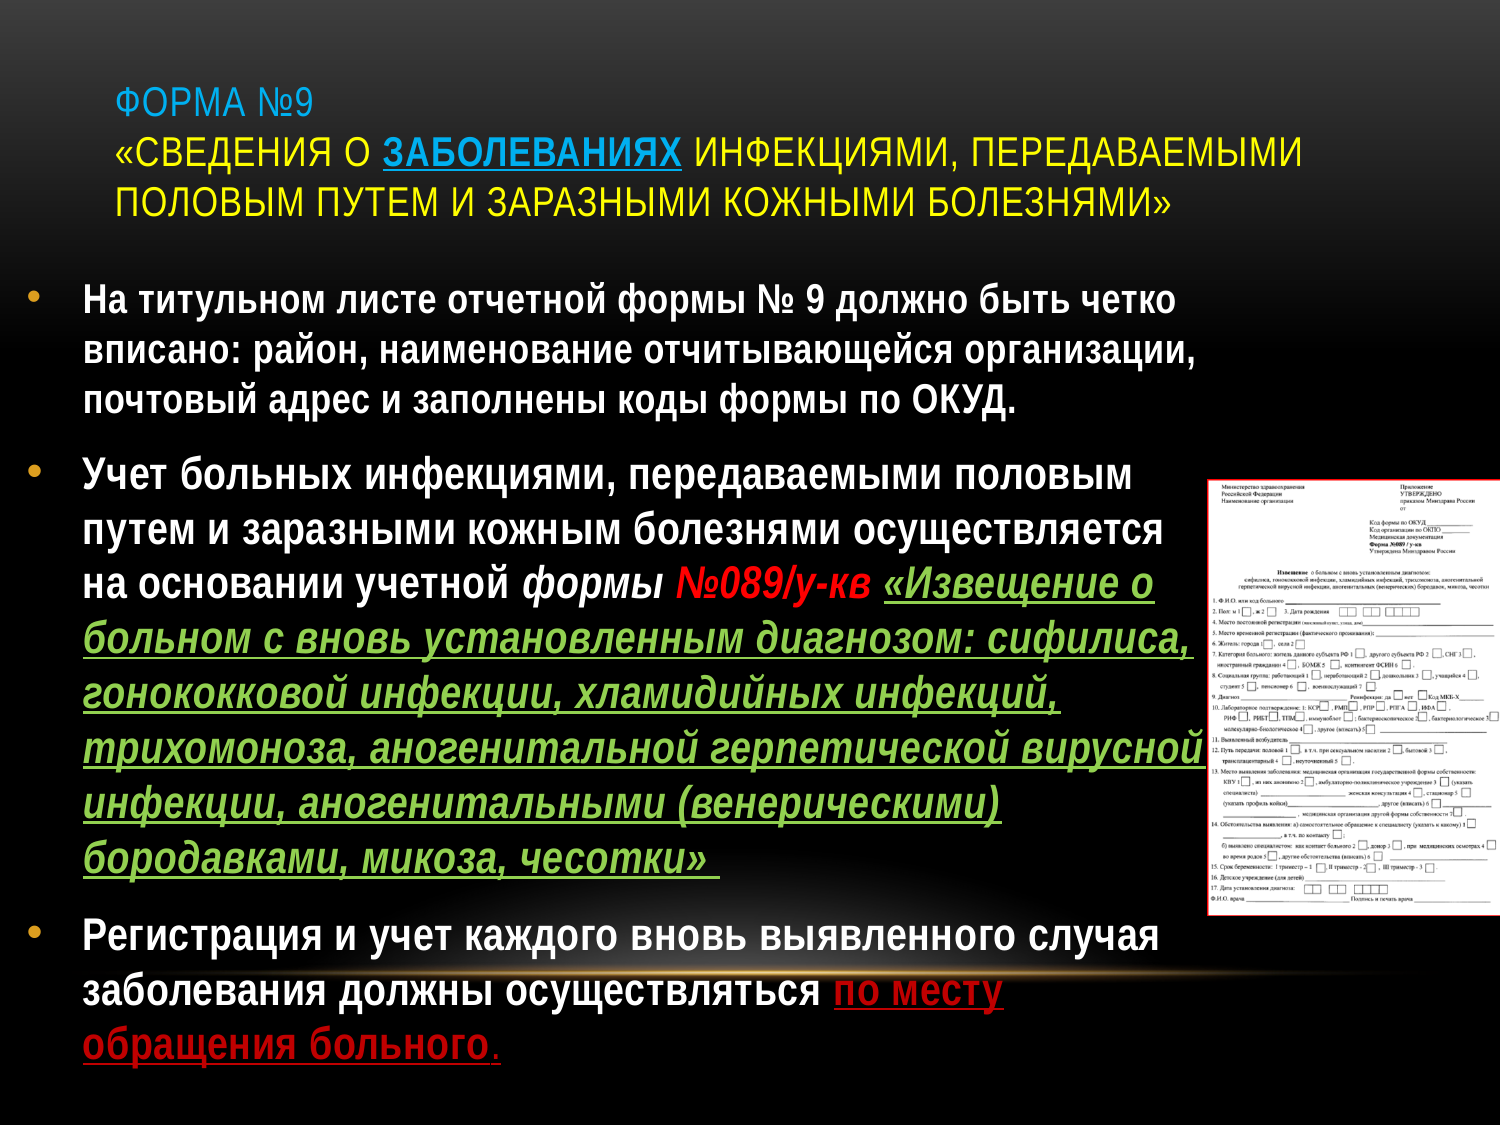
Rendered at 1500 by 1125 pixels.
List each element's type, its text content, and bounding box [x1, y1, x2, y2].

list На титульном листе отчетной формы № 9 должно быть четко вписано: район, наименование отчитывающейся организации, почтовый адрес и заполнены коды формы по ОКУД. Учет больных инфекциями, передаваемыми половым путем и заразными кожным болезнями осуществляется на основании учетной формы №089/у-кв «Извещение о больном с вновь установленным диагнозом: сифилиса, гонококковой инфекции, хламидийных инфекций, трихомоноза, аногенитальной герпетической вирусной инфекции, аногенитальными (венерическими) бородавками, микоза, чесотки» Регистрация и учет каждого вновь выявленного случая заболевания должны осуществляться по месту обращения больного. [11, 264, 1223, 1102]
picture [0, 0, 1500, 1125]
title форма №9 «Сведения о заболеваниях инфекциями, передаваемыми половым путем и заразными кожными болезнями» [99, 45, 1400, 233]
